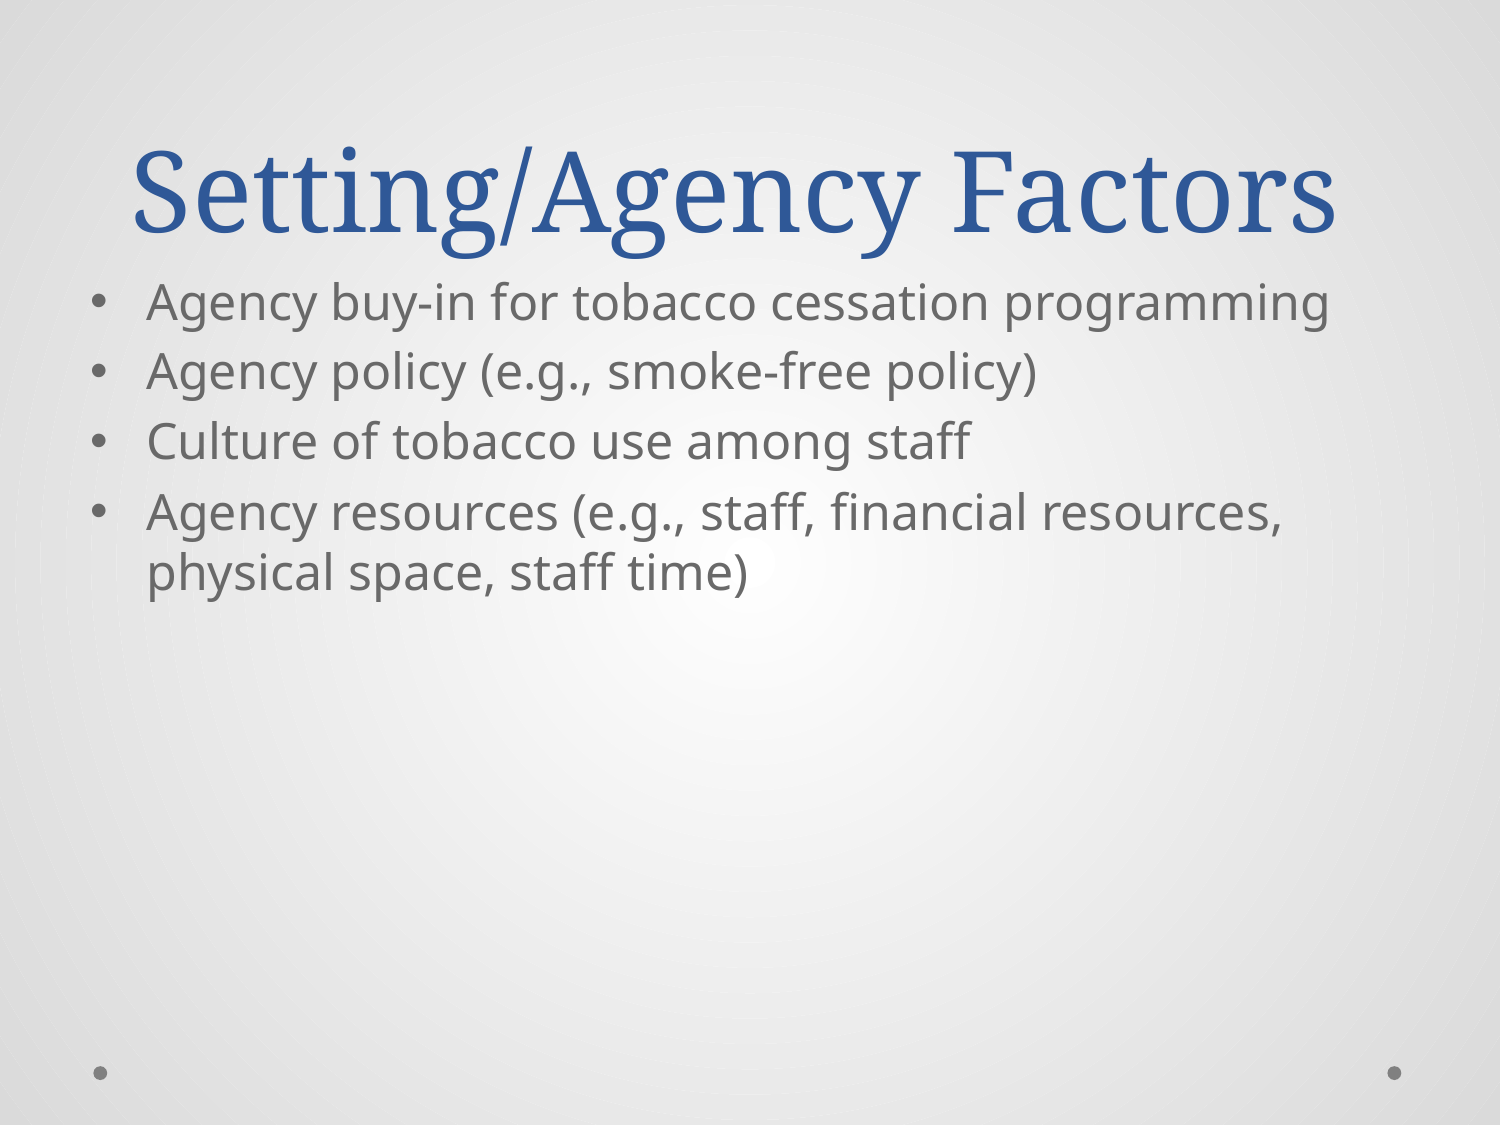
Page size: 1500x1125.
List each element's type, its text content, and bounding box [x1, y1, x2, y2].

list Agency buy-in for tobacco cessation programming Agency policy (e.g., smoke-free policy) Culture of tobacco use among staff Agency resources (e.g., staff, financial resources, physical space, staff time) [75, 262, 1425, 1092]
title Setting/Agency Factors [75, 0, 1425, 262]
